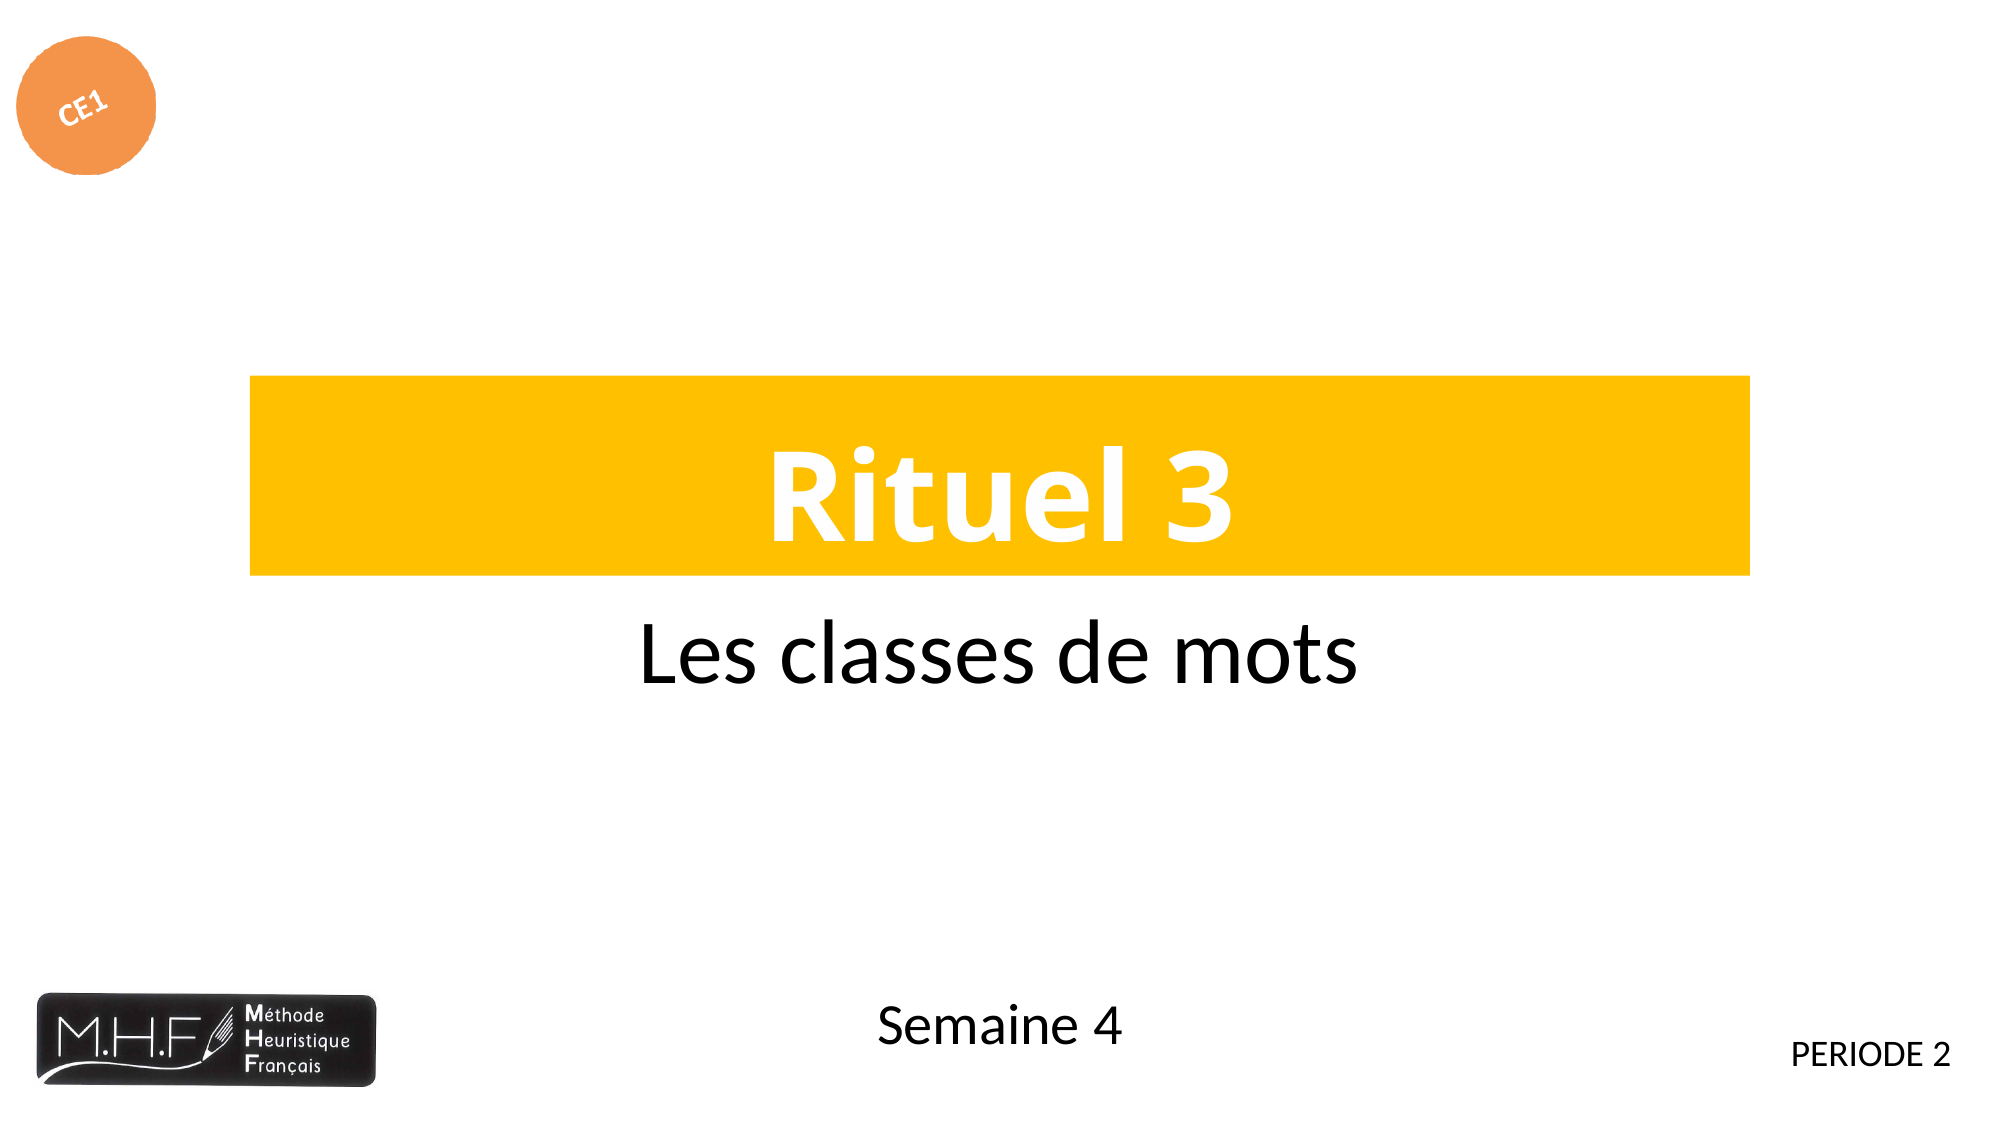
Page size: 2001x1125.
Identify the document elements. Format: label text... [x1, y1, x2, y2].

picture [16, 36, 156, 175]
title Rituel 3 [249, 375, 1750, 576]
picture [33, 990, 379, 1089]
subtitle Les classes de mots [249, 597, 1750, 869]
text_box Semaine 4 [249, 987, 1750, 1118]
text_box PERIODE 2 [1750, 1021, 1967, 1082]
